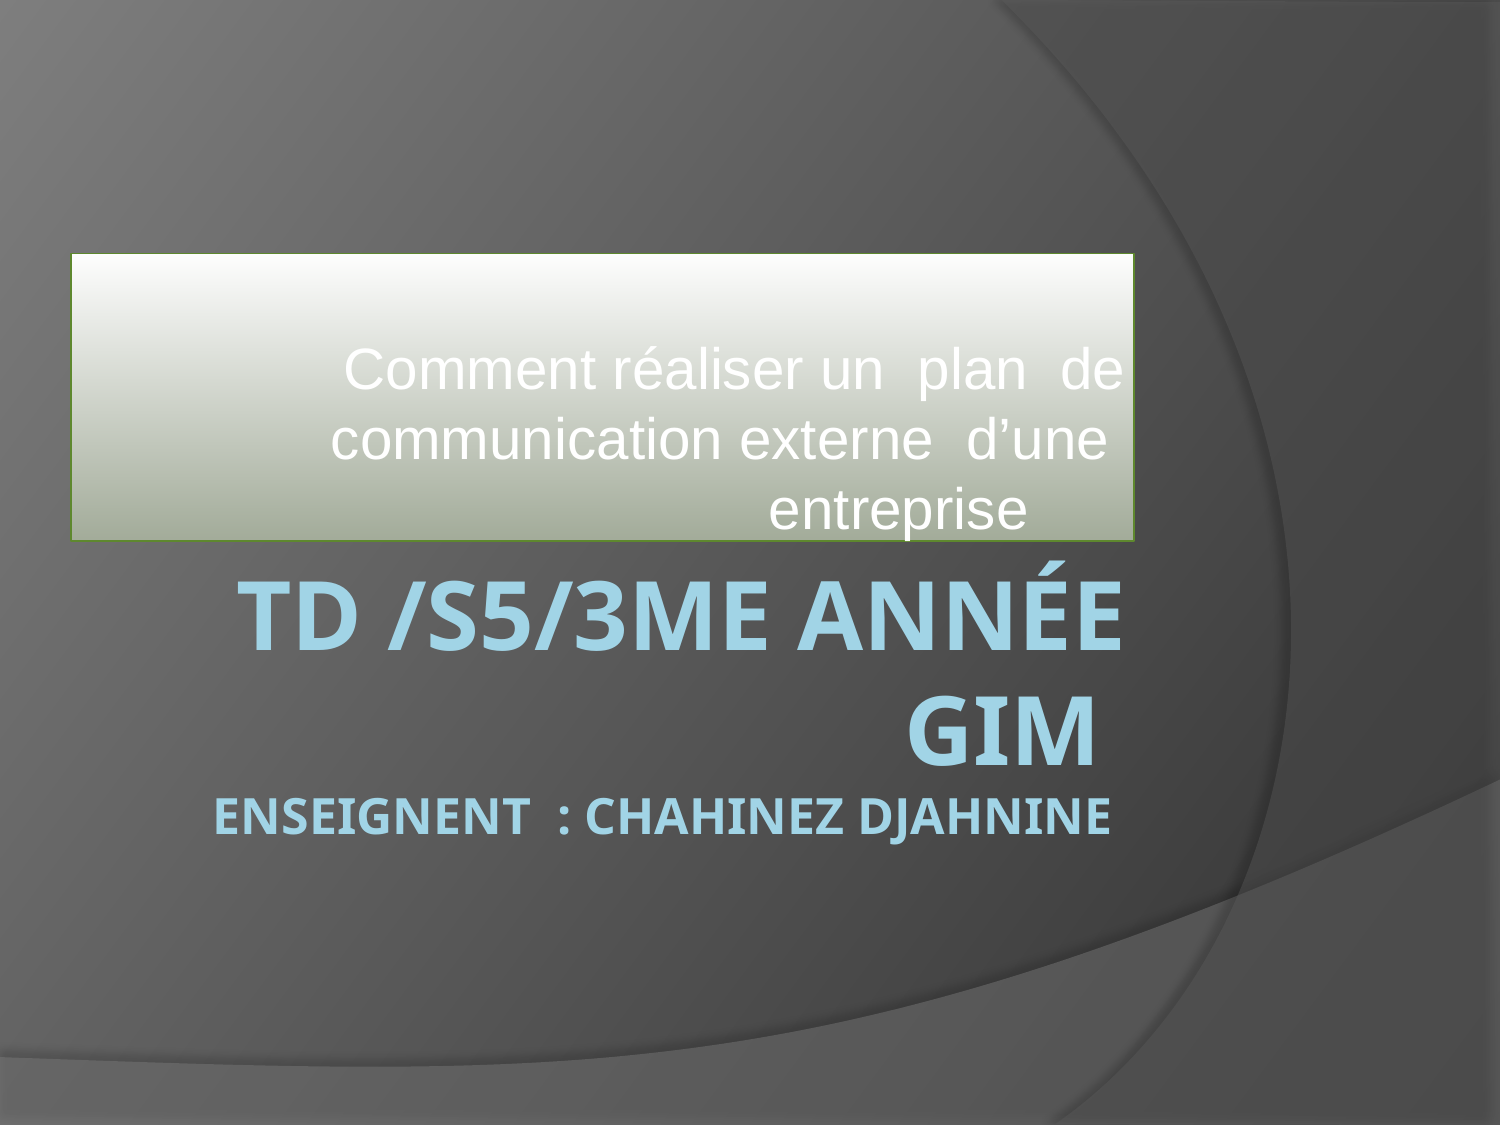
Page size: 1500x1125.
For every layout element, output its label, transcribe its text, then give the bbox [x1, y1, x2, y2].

title TD /S5/3me année GIM enseignent : chahinez djahnine [70, 547, 1134, 925]
subtitle Comment réaliser un plan de communication externe d’une entreprise [70, 253, 1135, 542]
